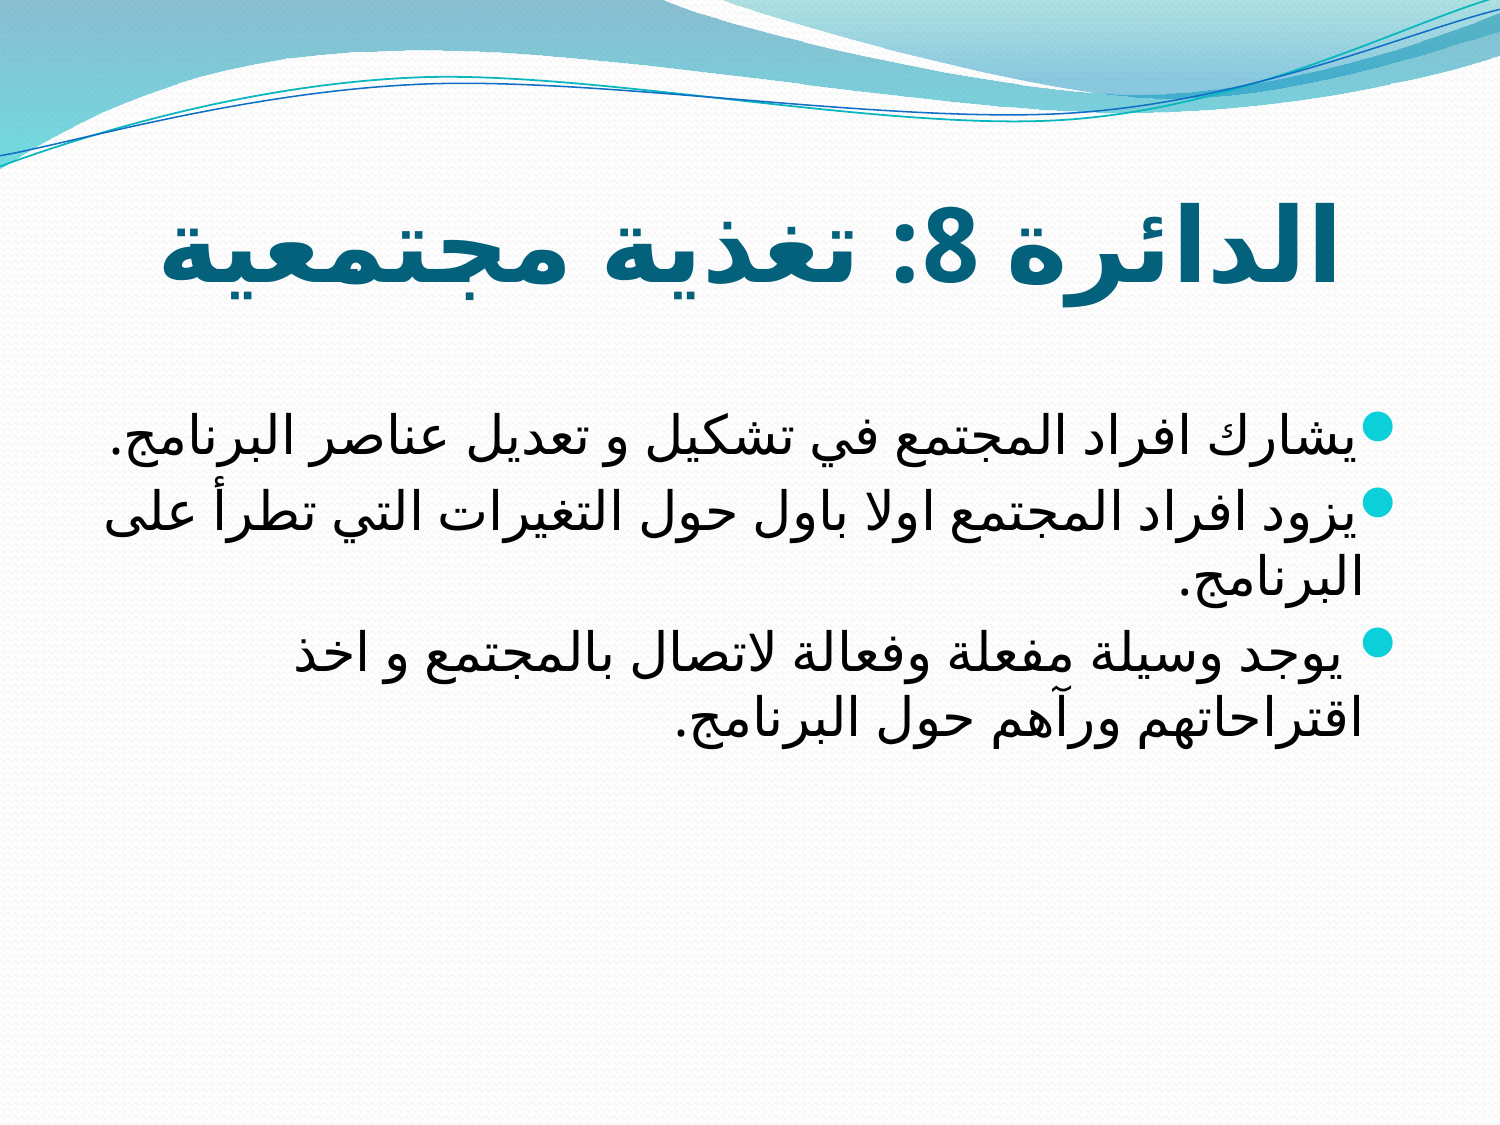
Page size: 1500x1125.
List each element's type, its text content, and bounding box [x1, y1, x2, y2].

list يشارك افراد المجتمع في تشكيل و تعديل عناصر البرنامج. يزود افراد المجتمع اولا باول حول التغيرات التي تطرأ على البرنامج. يوجد وسيلة مفعلة وفعالة لاتصال بالمجتمع و اخذ اقتراحاتهم ورآهم حول البرنامج. [75, 317, 1425, 1038]
title الدائرة 8: تغذية مجتمعية [75, 115, 1425, 303]
